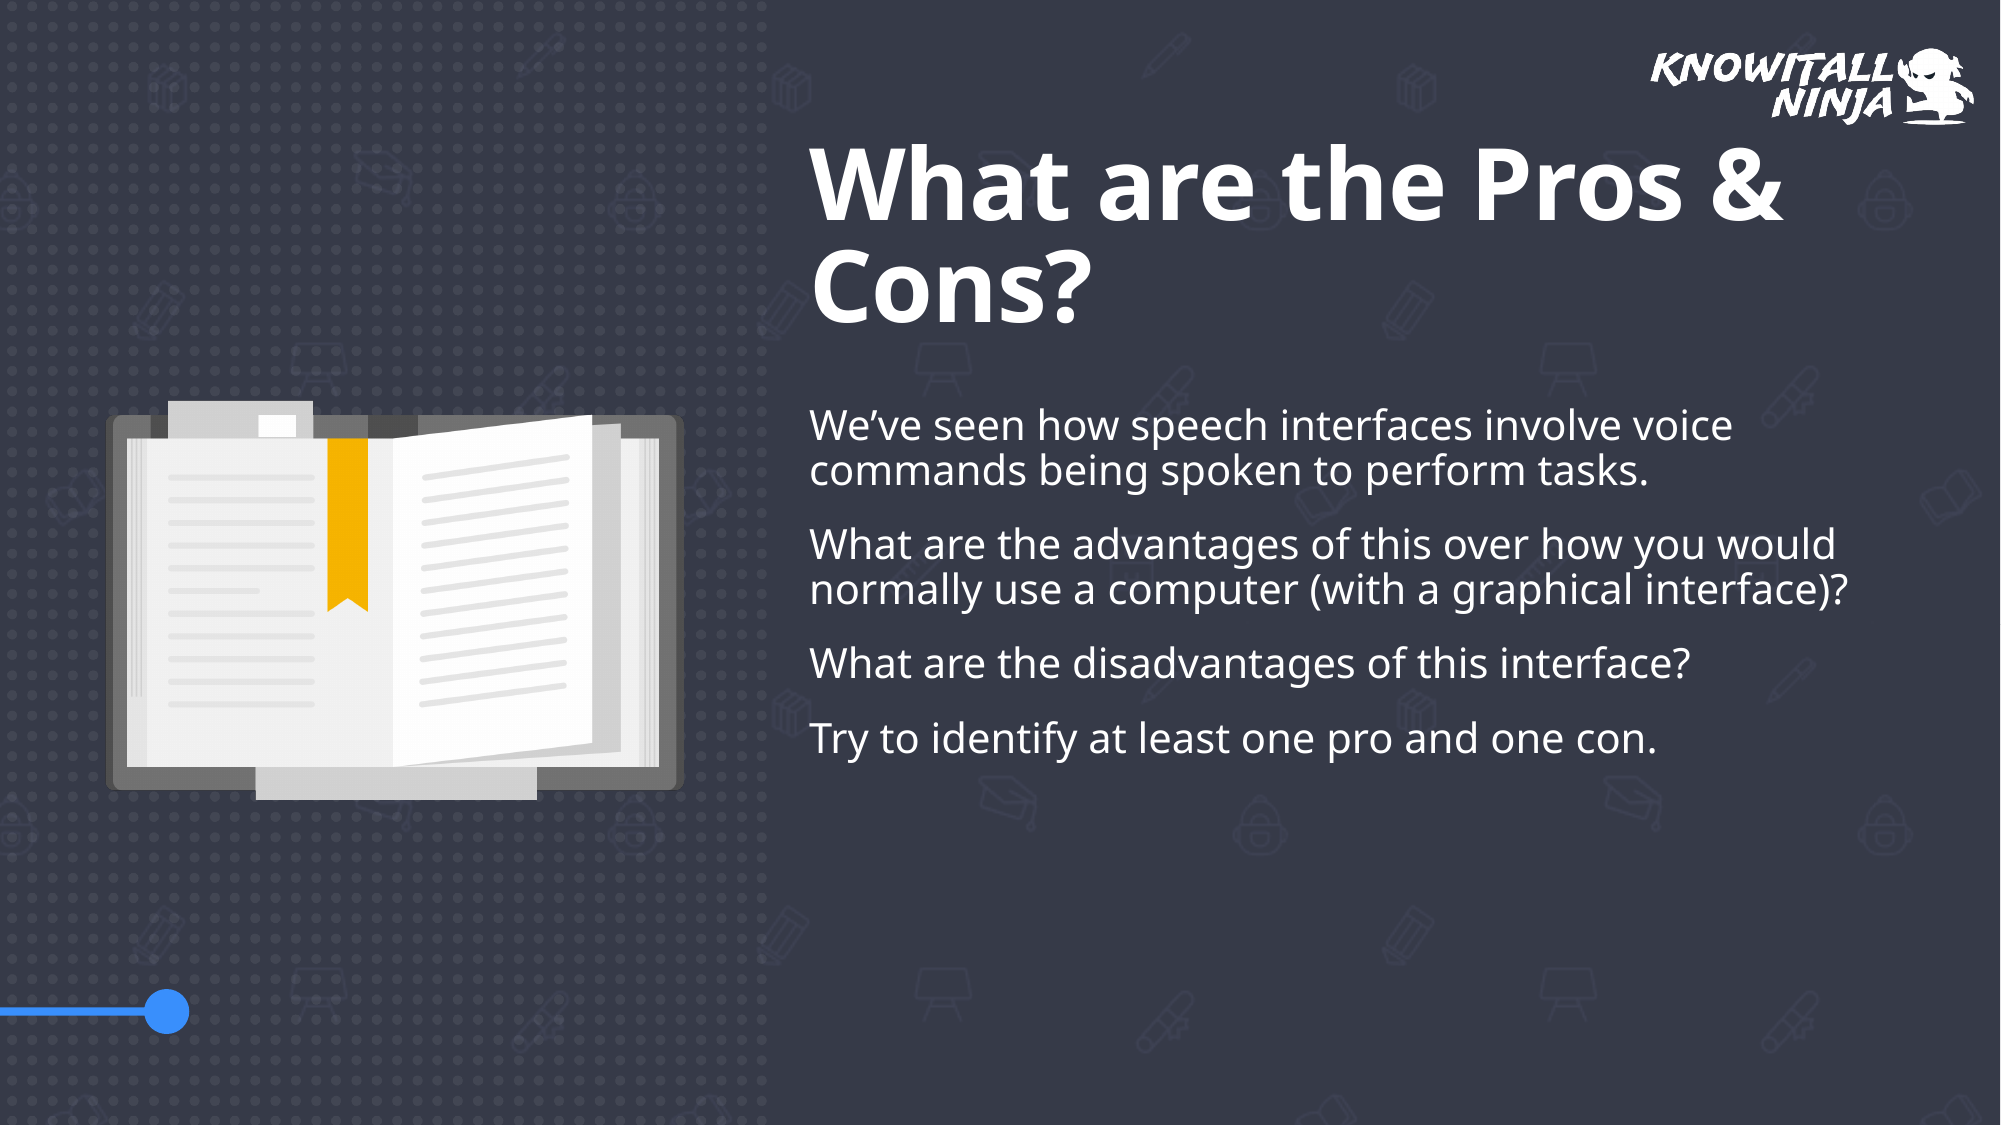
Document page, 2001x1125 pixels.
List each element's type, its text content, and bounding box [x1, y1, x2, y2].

title What are the Pros & Cons? [794, 125, 1928, 351]
picture [0, 0, 2001, 1125]
list We’ve seen how speech interfaces involve voice commands being spoken to perform tasks. What are the advantages of this over how you would normally use a computer (with a graphical interface)? What are the disadvantages of this interface? Try to identify at least one pro and one con. [794, 397, 1928, 1090]
